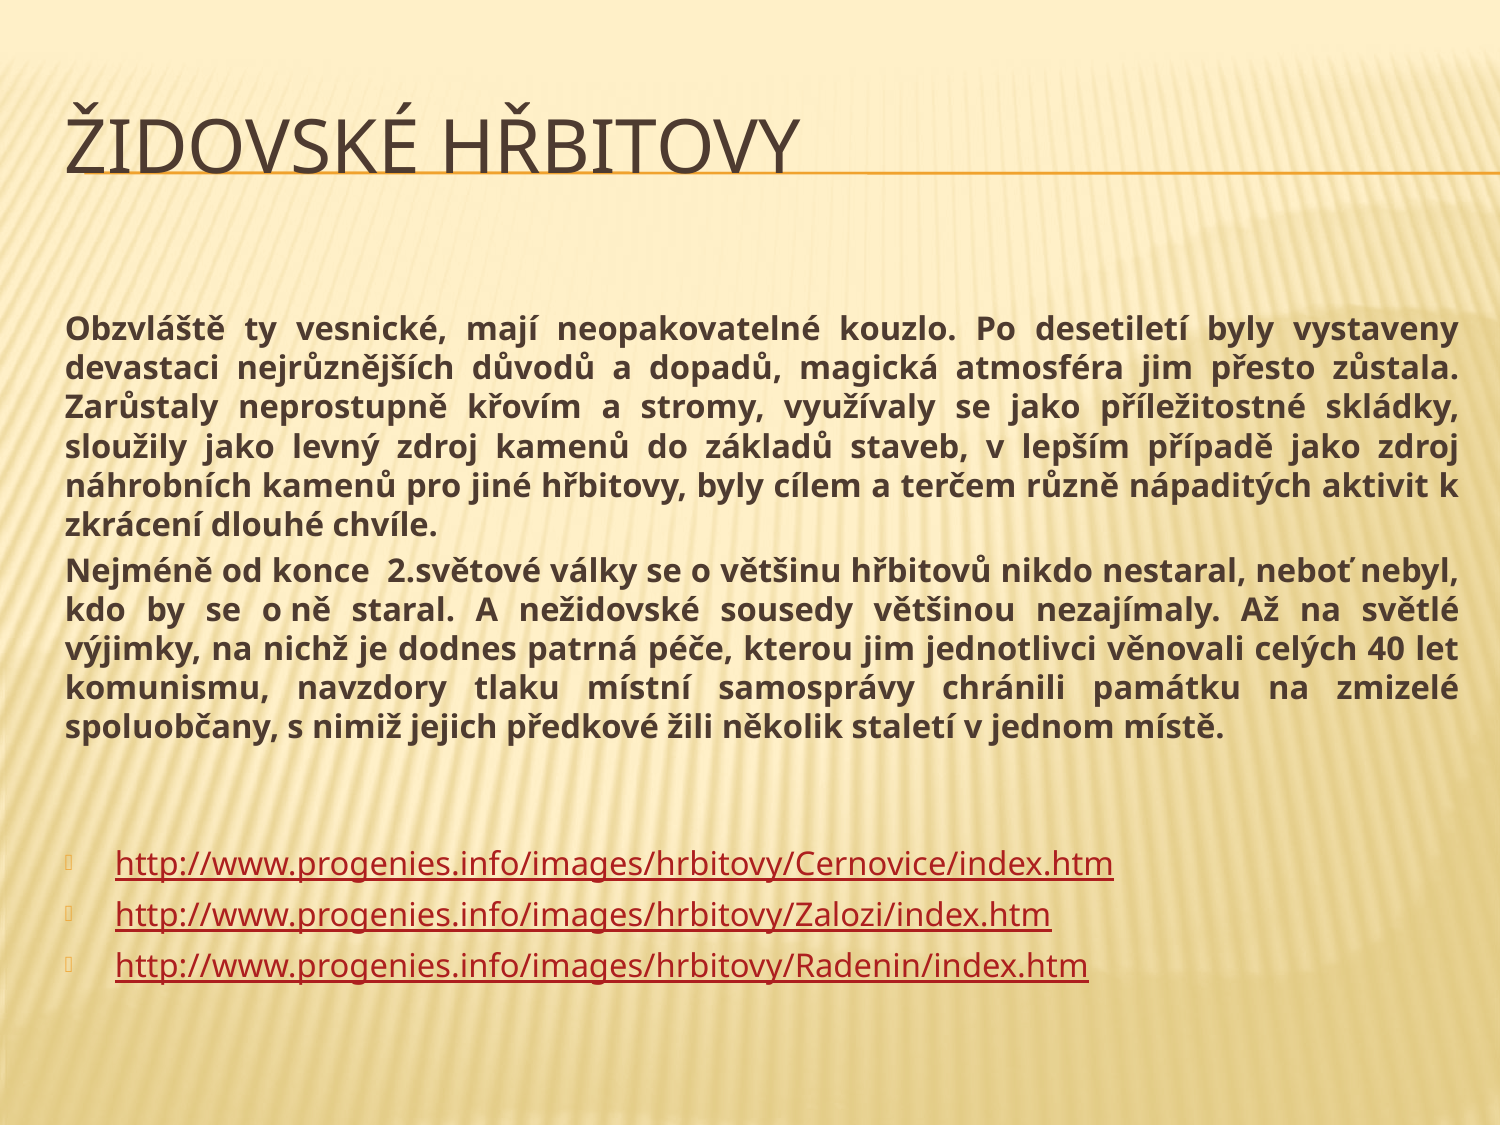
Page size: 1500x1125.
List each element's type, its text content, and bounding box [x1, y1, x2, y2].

list Obzvláště ty vesnické, mají neopakovatelné kouzlo. Po desetiletí byly vystaveny devastaci nejrůznějších důvodů a dopadů, magická atmosféra jim přesto zůstala. Zarůstaly neprostupně křovím a stromy, využívaly se jako příležitostné skládky, sloužily jako levný zdroj kamenů do základů staveb, v lepším případě jako zdroj náhrobních kamenů pro jiné hřbitovy, byly cílem a terčem různě nápaditých aktivit k zkrácení dlouhé chvíle. Nejméně od konce 2.světové války se o většinu hřbitovů nikdo nestaral, neboť nebyl, kdo by se o ně staral. A nežidovské sousedy většinou nezajímaly. Až na světlé výjimky, na nichž je dodnes patrná péče, kterou jim jednotlivci věnovali celých 40 let komunismu, navzdory tlaku místní samosprávy chránili památku na zmizelé spoluobčany, s nimiž jejich předkové žili několik staletí v jednom místě. http://www.progenies.info/images/hrbitovy/Cernovice/index.htm http://www.progenies.info/images/hrbitovy/Zalozi/index.htm http://www.progenies.info/images/hrbitovy/Radenin/index.htm [50, 254, 1475, 998]
title Židovské hřbitovy [50, 75, 1475, 213]
